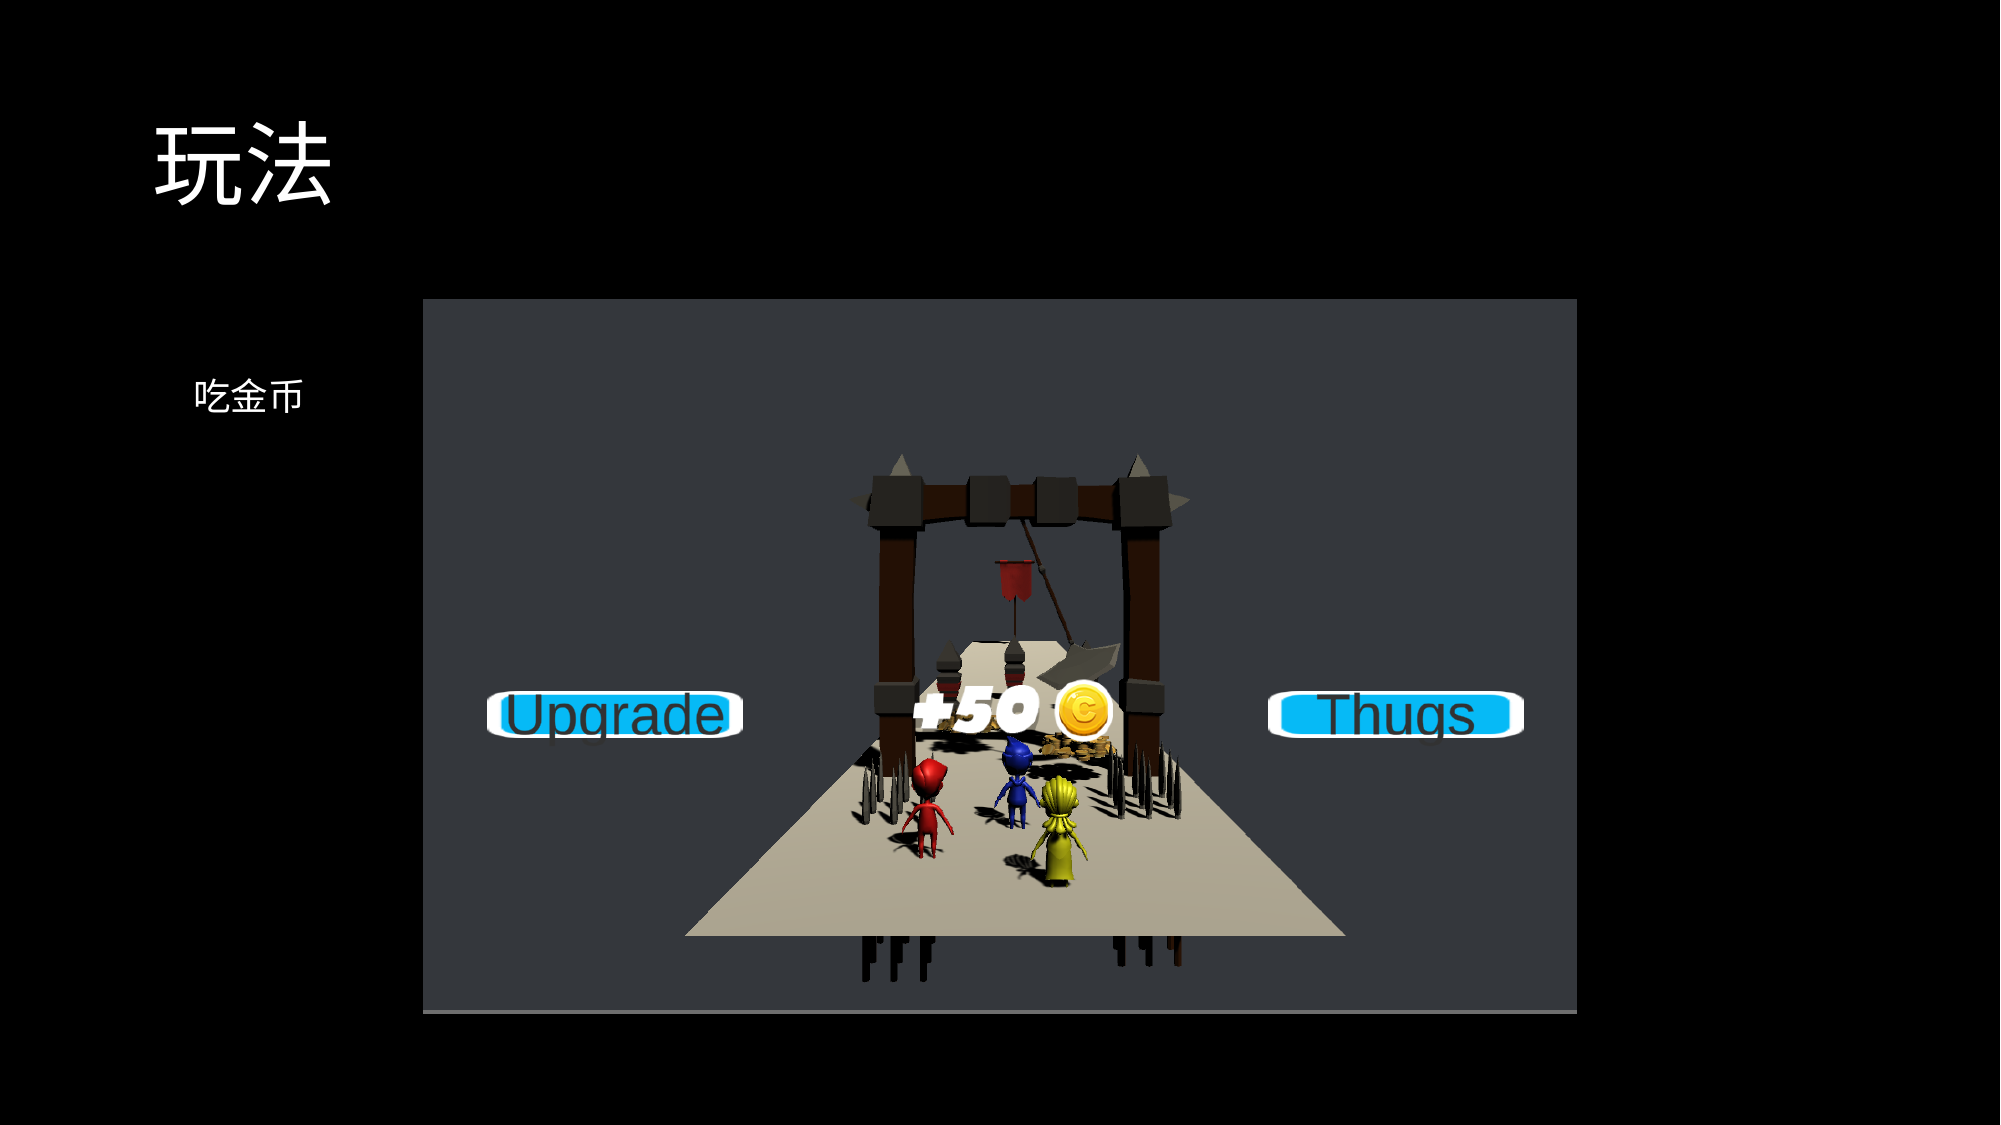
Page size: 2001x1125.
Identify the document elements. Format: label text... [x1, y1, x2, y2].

text_box 吃金币 [178, 365, 321, 426]
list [423, 299, 1577, 1014]
title 玩法 [137, 59, 1863, 278]
